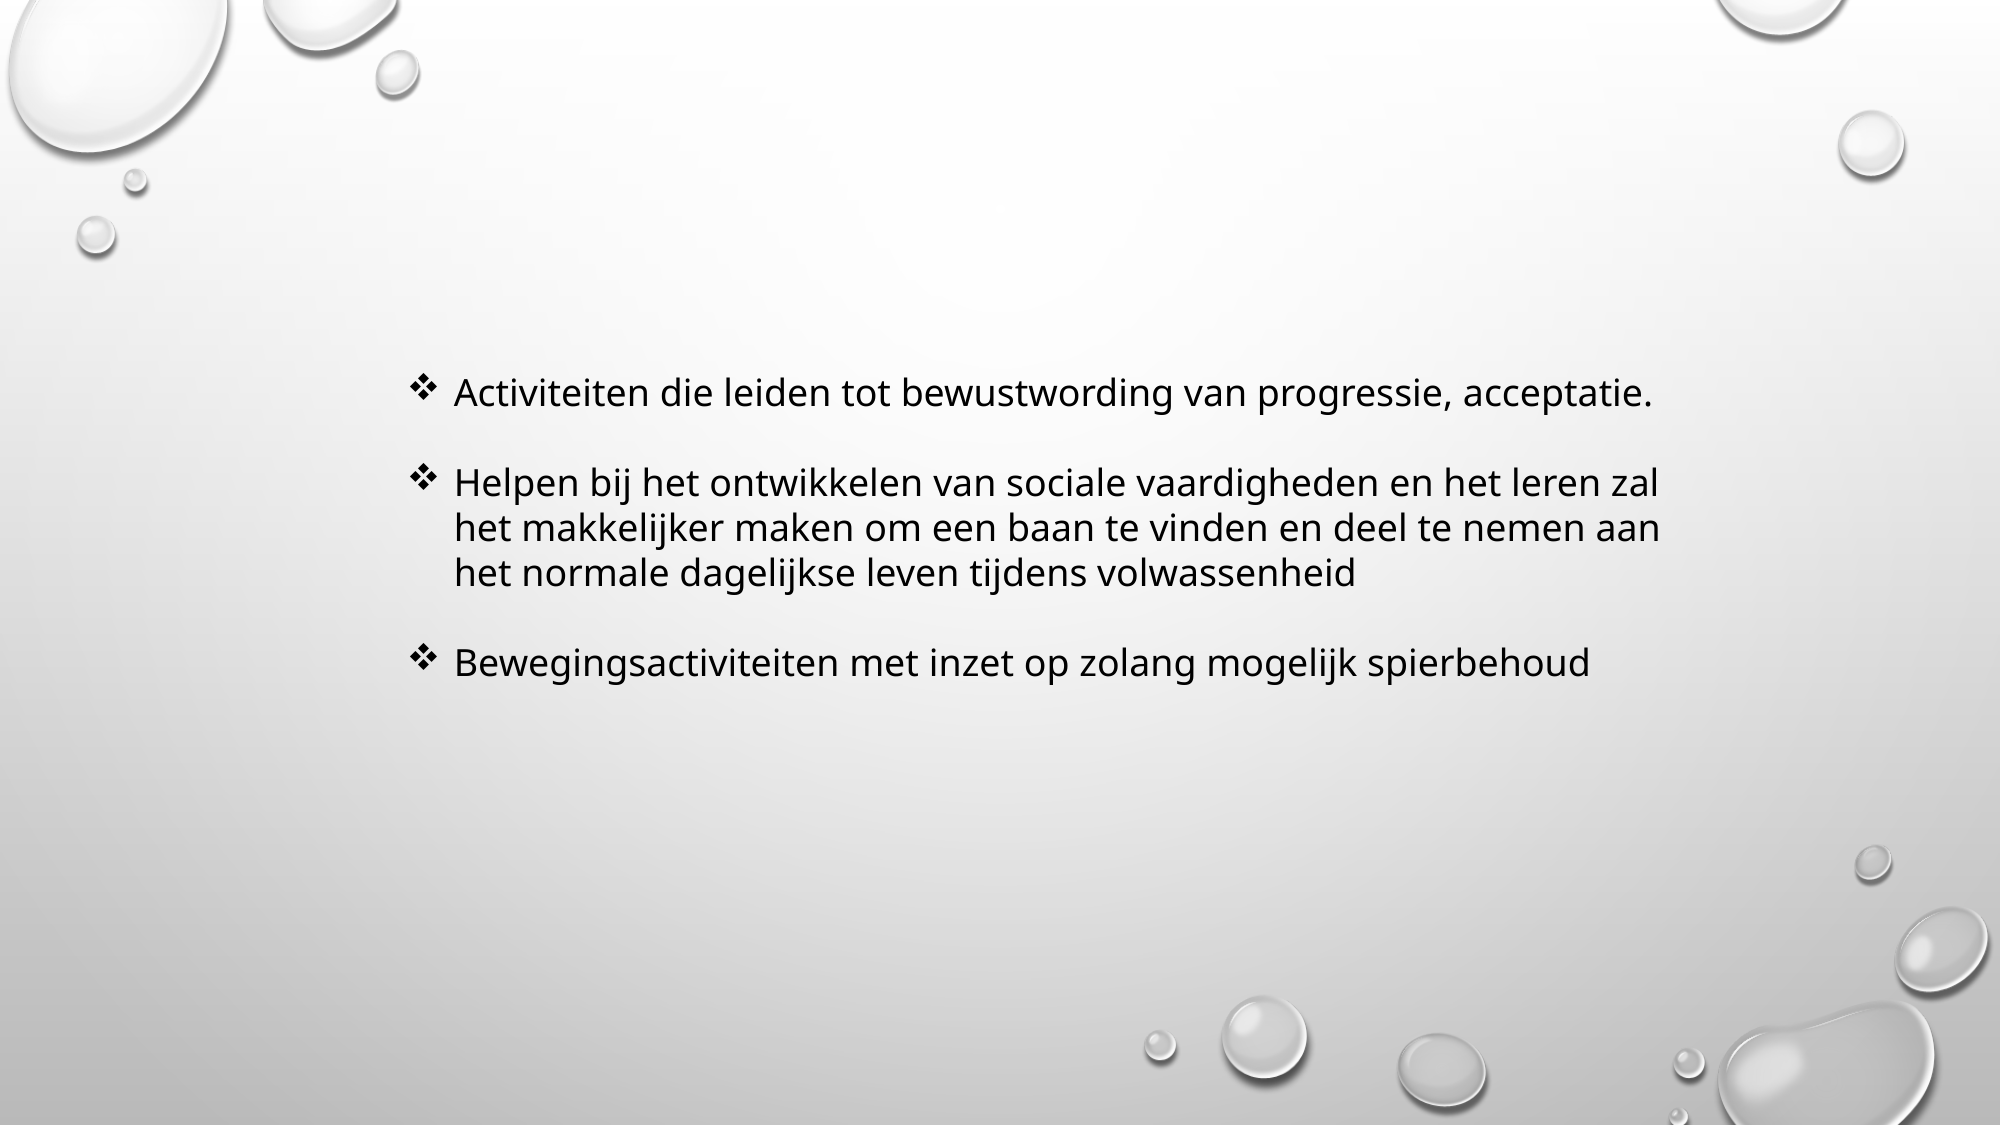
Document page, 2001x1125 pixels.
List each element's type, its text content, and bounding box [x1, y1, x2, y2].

text_box Activiteiten die leiden tot bewustwording van progressie, acceptatie. Helpen bij het ontwikkelen van sociale vaardigheden en het leren zal het makkelijker maken om een baan te vinden en deel te nemen aan het normale dagelijkse leven tijdens volwassenheid Bewegingsactiviteiten met inzet op zolang mogelijk spierbehoud [392, 272, 1695, 737]
picture [0, 0, 2000, 1125]
